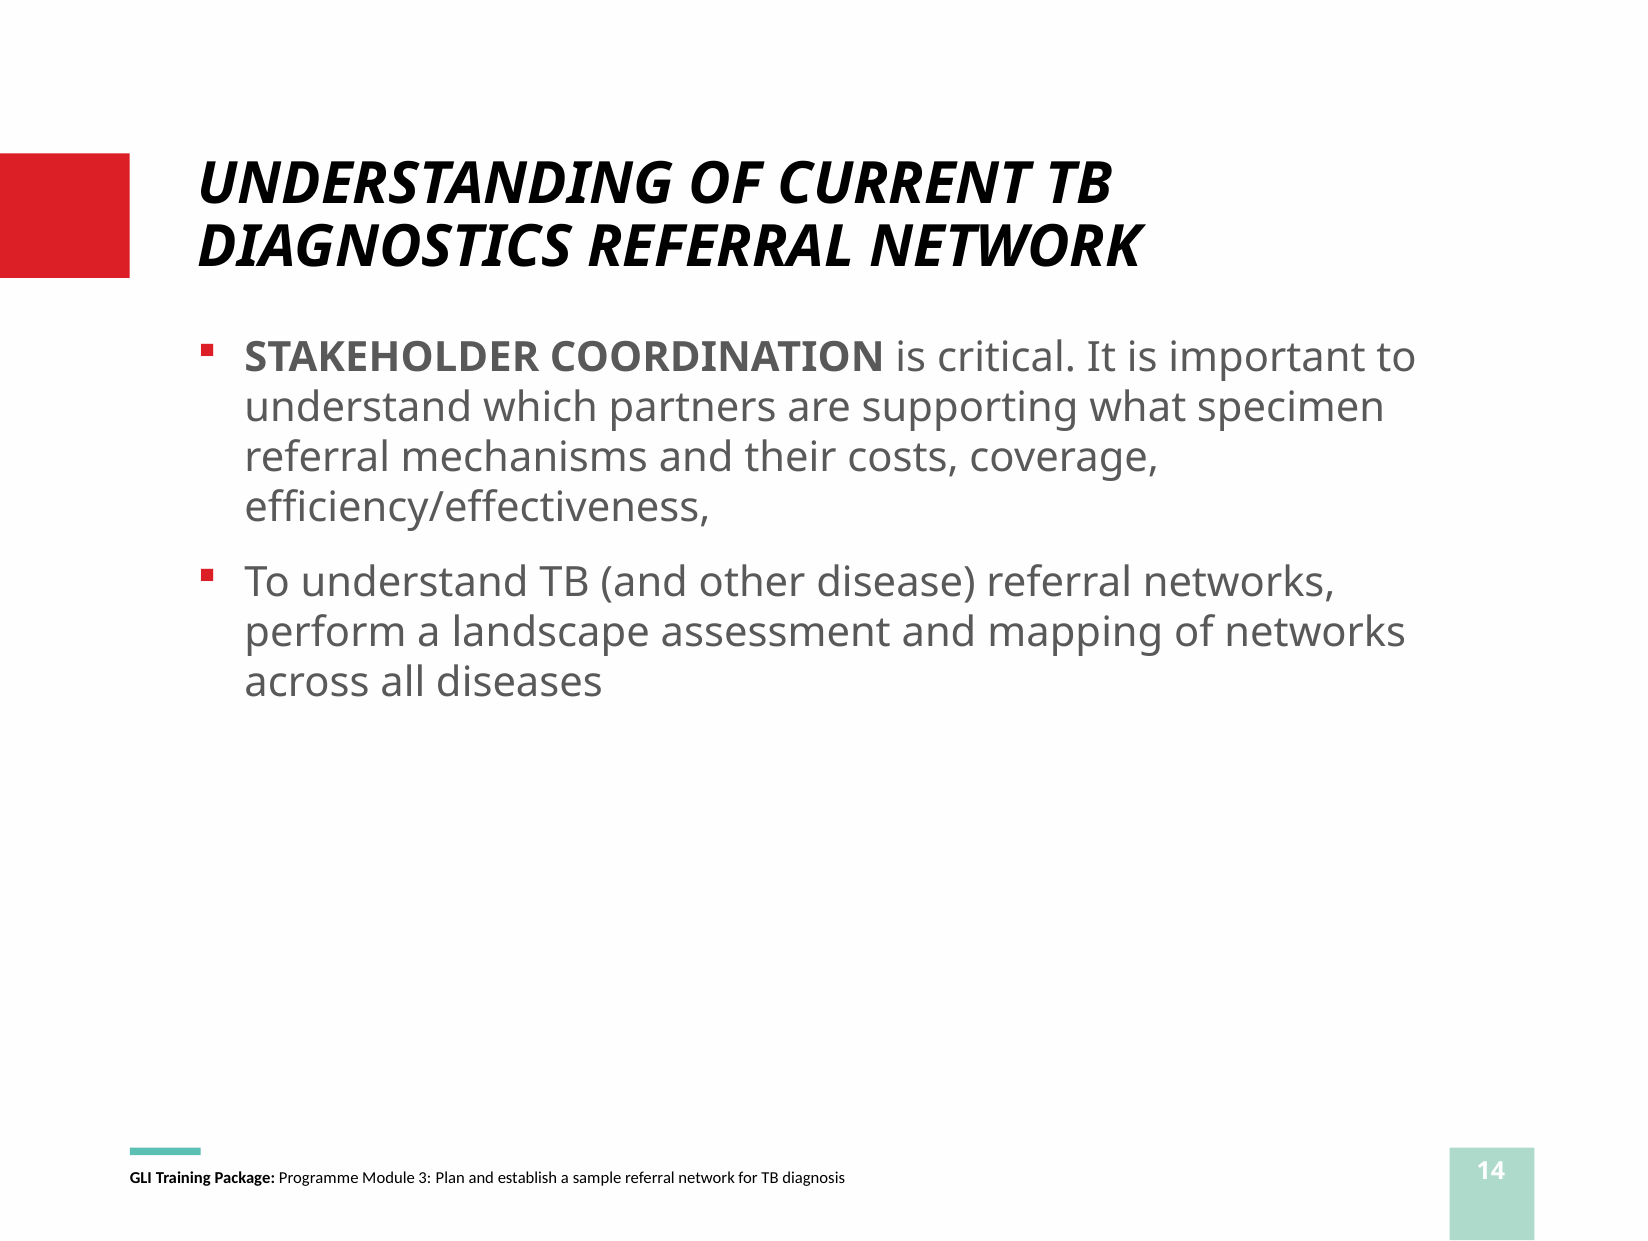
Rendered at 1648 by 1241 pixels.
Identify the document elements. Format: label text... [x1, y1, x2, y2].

list STAKEHOLDER COORDINATION is critical. It is important to understand which partners are supporting what specimen referral mechanisms and their costs, coverage, efficiency/effectiveness, To understand TB (and other disease) referral networks, perform a landscape assessment and mapping of networks across all diseases [197, 330, 1450, 1087]
title UNDERSTANDING OF CURRENT TB DIAGNOSTICS REFERRAL NETWORK [197, 153, 1450, 278]
